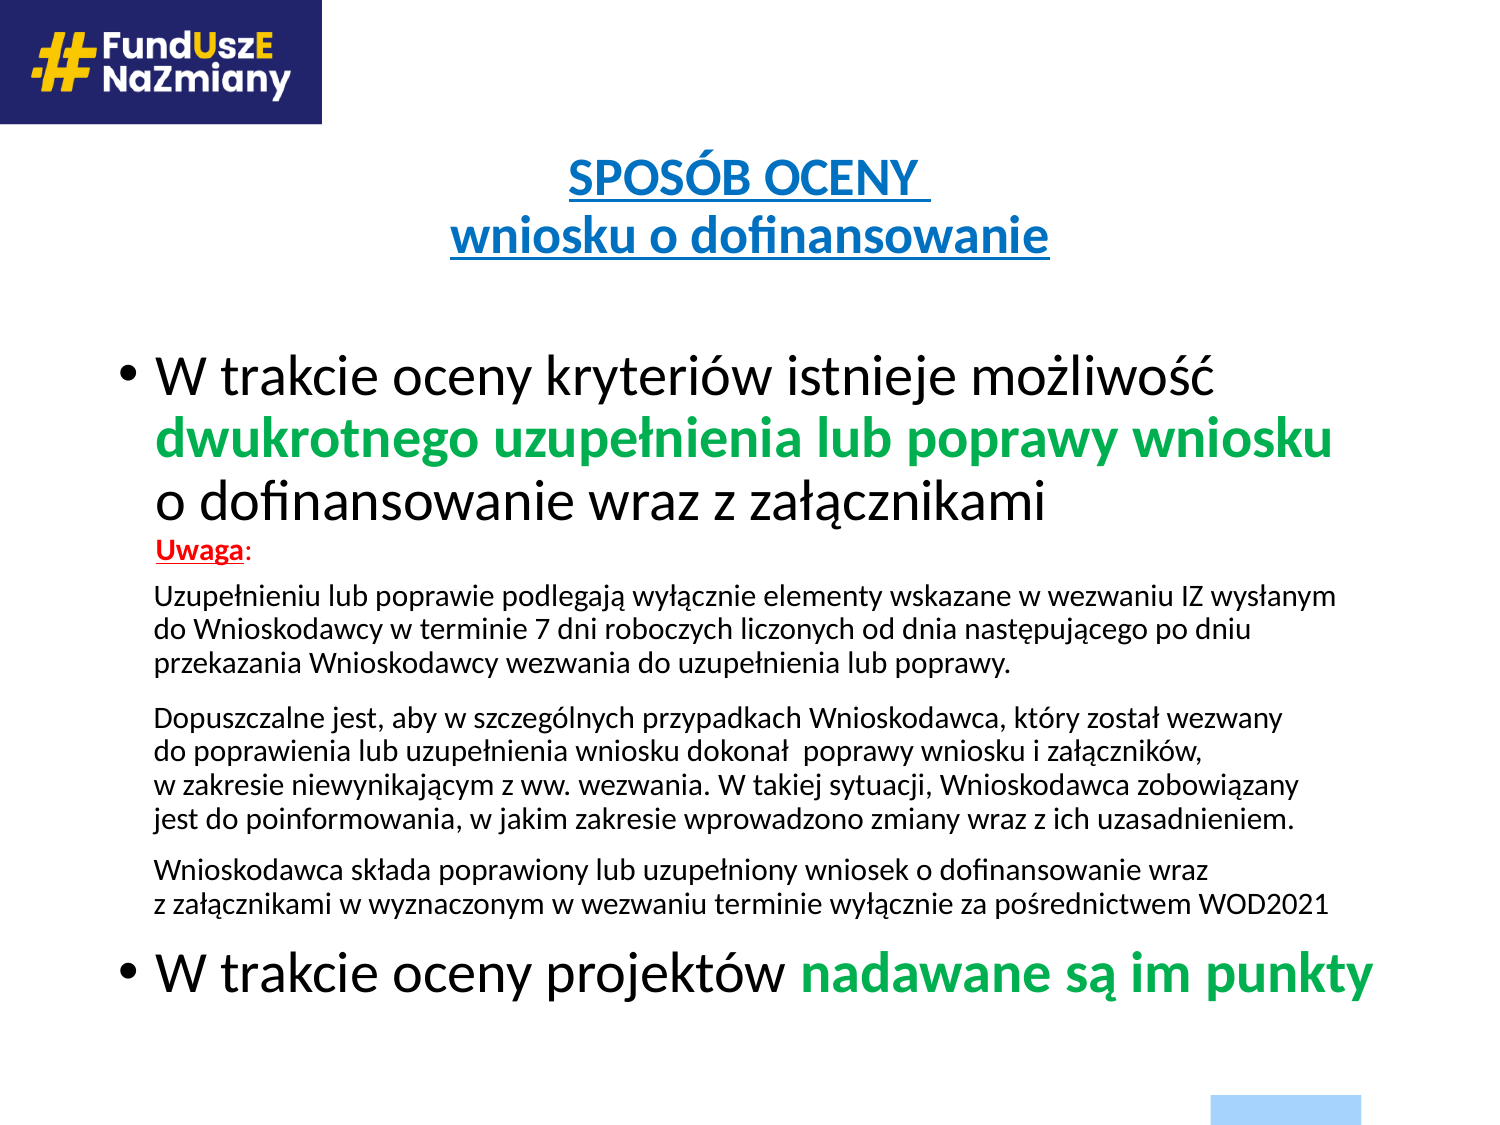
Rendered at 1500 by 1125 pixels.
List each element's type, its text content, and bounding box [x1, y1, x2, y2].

picture [0, 0, 1500, 1125]
title SPOSÓB OCENY wniosku o dofinansowanie [103, 139, 1397, 319]
list W trakcie oceny kryteriów istnieje możliwość dwukrotnego uzupełnienia lub poprawy wniosku o dofinansowanie wraz z załącznikami Uwaga: Uzupełnieniu lub poprawie podlegają wyłącznie elementy wskazane w wezwaniu IZ wysłanym do Wnioskodawcy w terminie 7 dni roboczych liczonych od dnia następującego po dniu przekazania Wnioskodawcy wezwania do uzupełnienia lub poprawy. Dopuszczalne jest, aby w szczególnych przypadkach Wnioskodawca, który został wezwany do poprawienia lub uzupełnienia wniosku dokonał poprawy wniosku i załączników, w zakresie niewynikającym z ww. wezwania. W takiej sytuacji, Wnioskodawca zobowiązany jest do poinformowania, w jakim zakresie wprowadzono zmiany wraz z ich uzasadnieniem. Wnioskodawca składa poprawiony lub uzupełniony wniosek o dofinansowanie wraz z załącznikami w wyznaczonym w wezwaniu terminie wyłącznie za pośrednictwem WOD2021 W trakcie oceny projektów nadawane są im punkty [103, 337, 1397, 1048]
